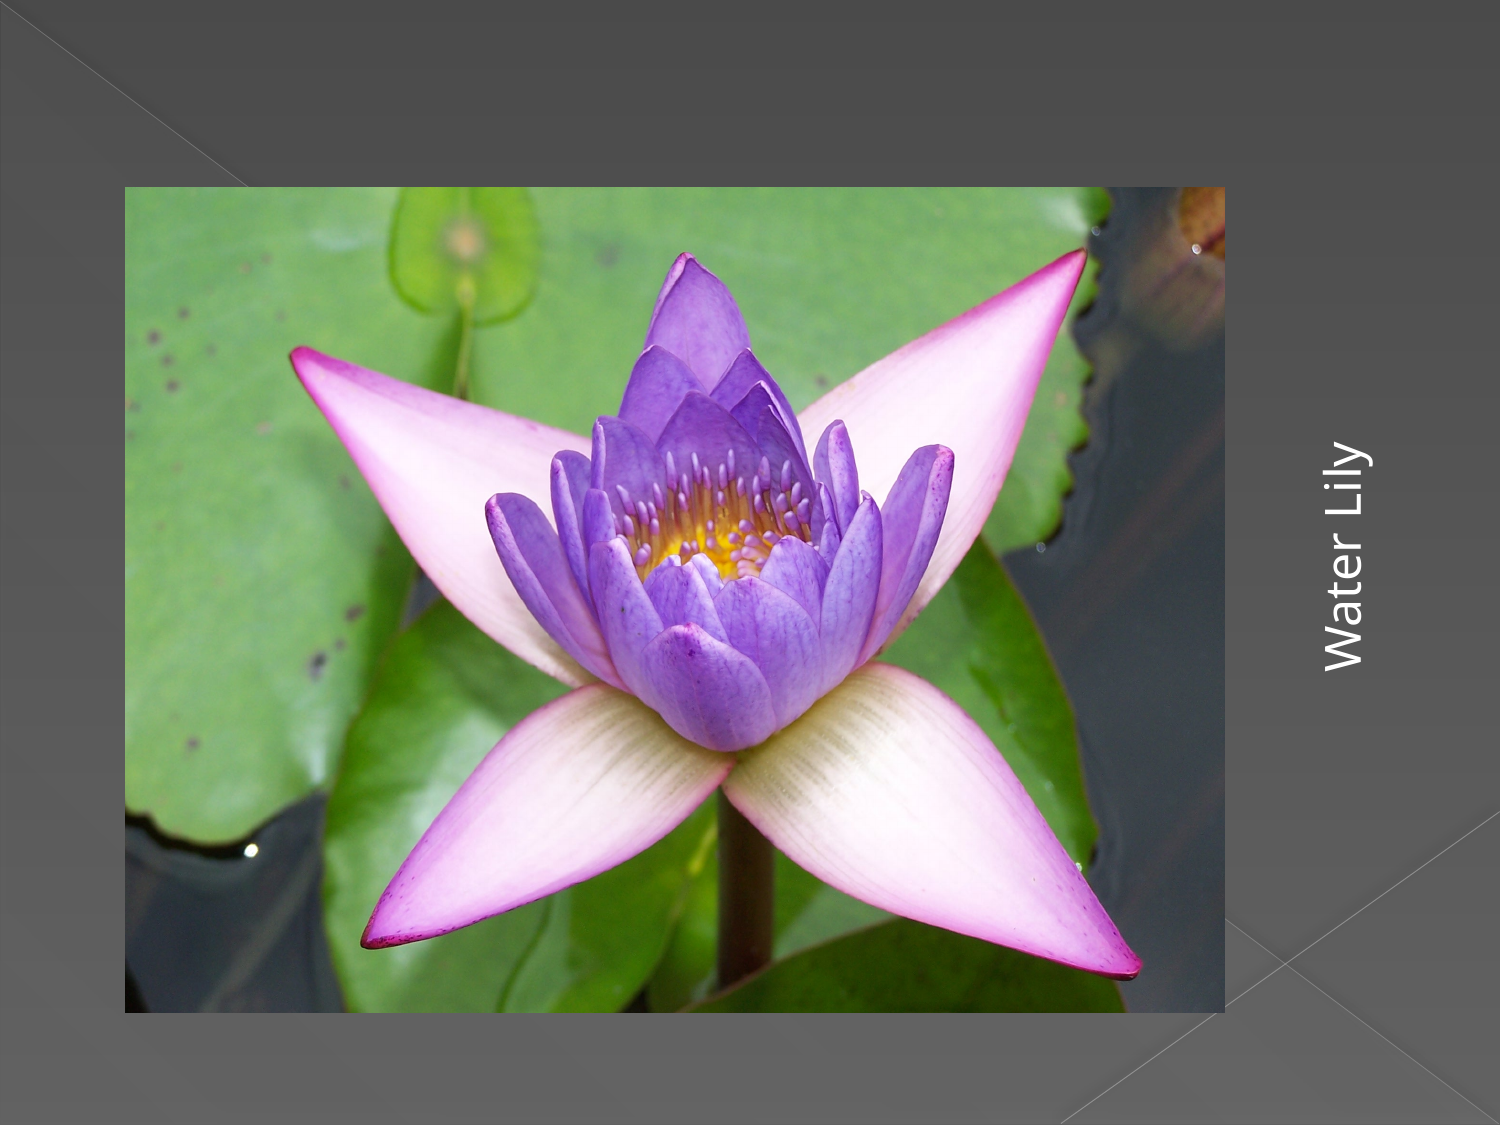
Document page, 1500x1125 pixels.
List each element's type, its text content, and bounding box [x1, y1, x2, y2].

text_box Water Lily [1303, 324, 1395, 688]
picture [124, 187, 1226, 1013]
